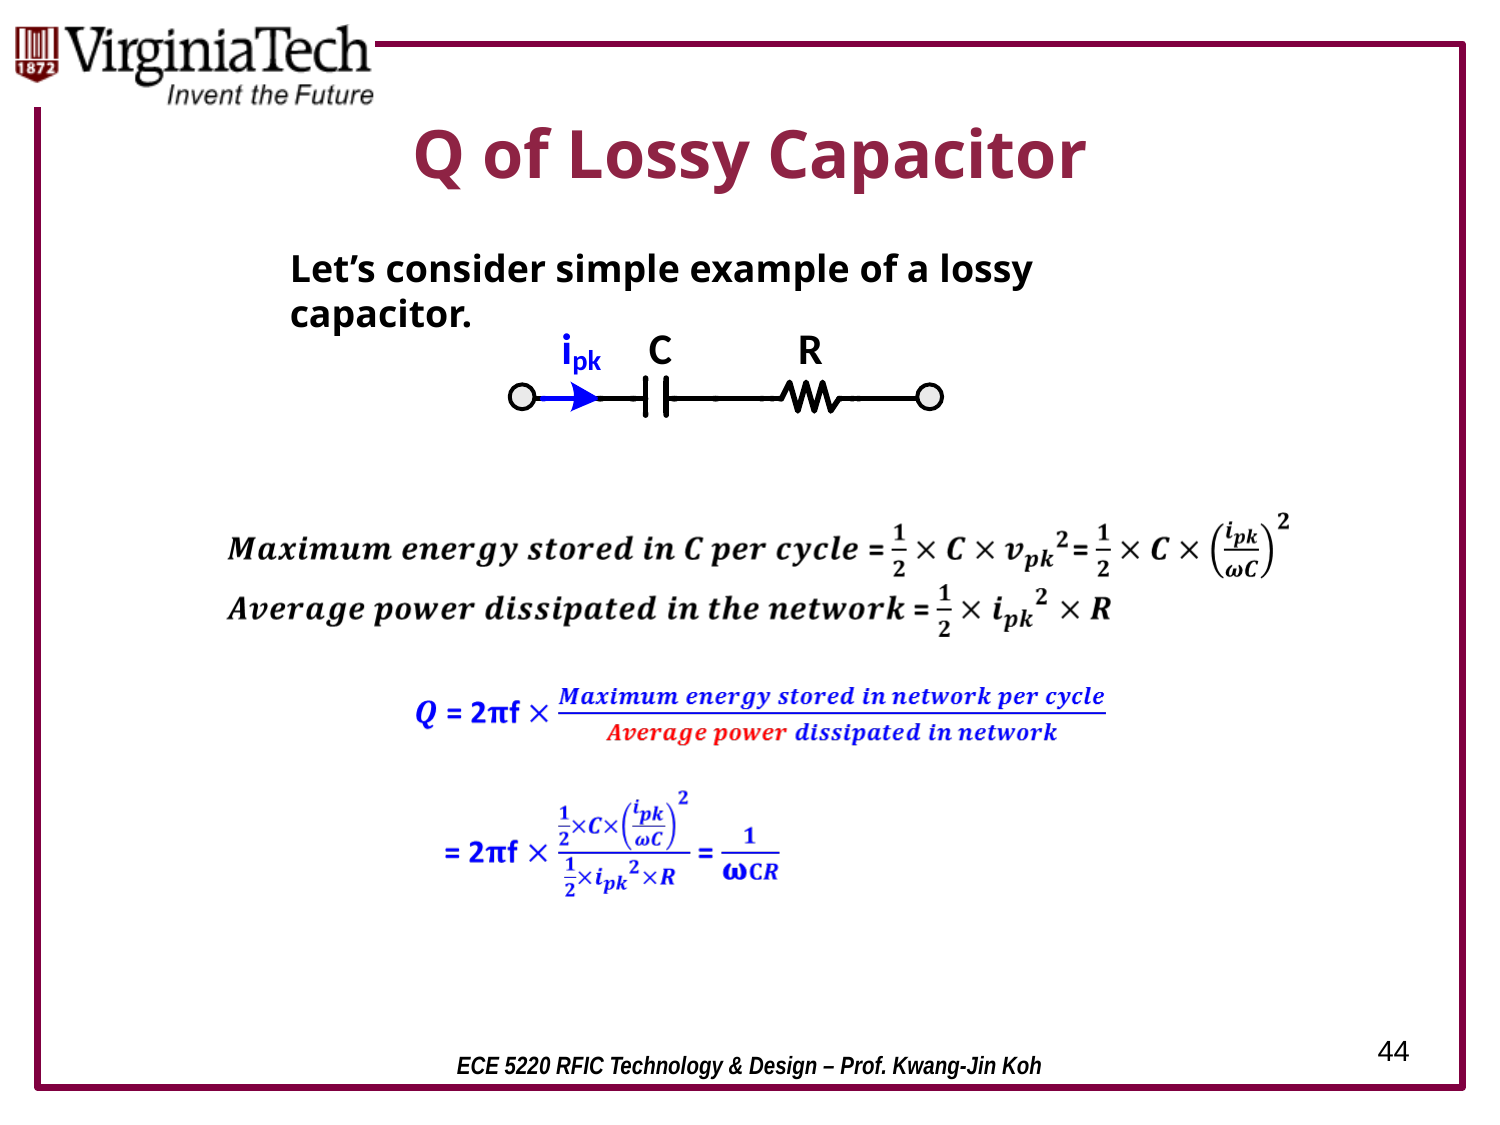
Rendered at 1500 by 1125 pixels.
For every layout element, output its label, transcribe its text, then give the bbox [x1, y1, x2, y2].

text_box Let’s consider simple example of a lossy capacitor. [274, 237, 1175, 343]
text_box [501, 312, 951, 426]
slide_number 44 [1074, 1024, 1425, 1103]
picture [15, 24, 375, 107]
title Q of Lossy Capacitor [75, 104, 1425, 213]
text_box [212, 499, 1313, 645]
text_box [399, 674, 1150, 906]
